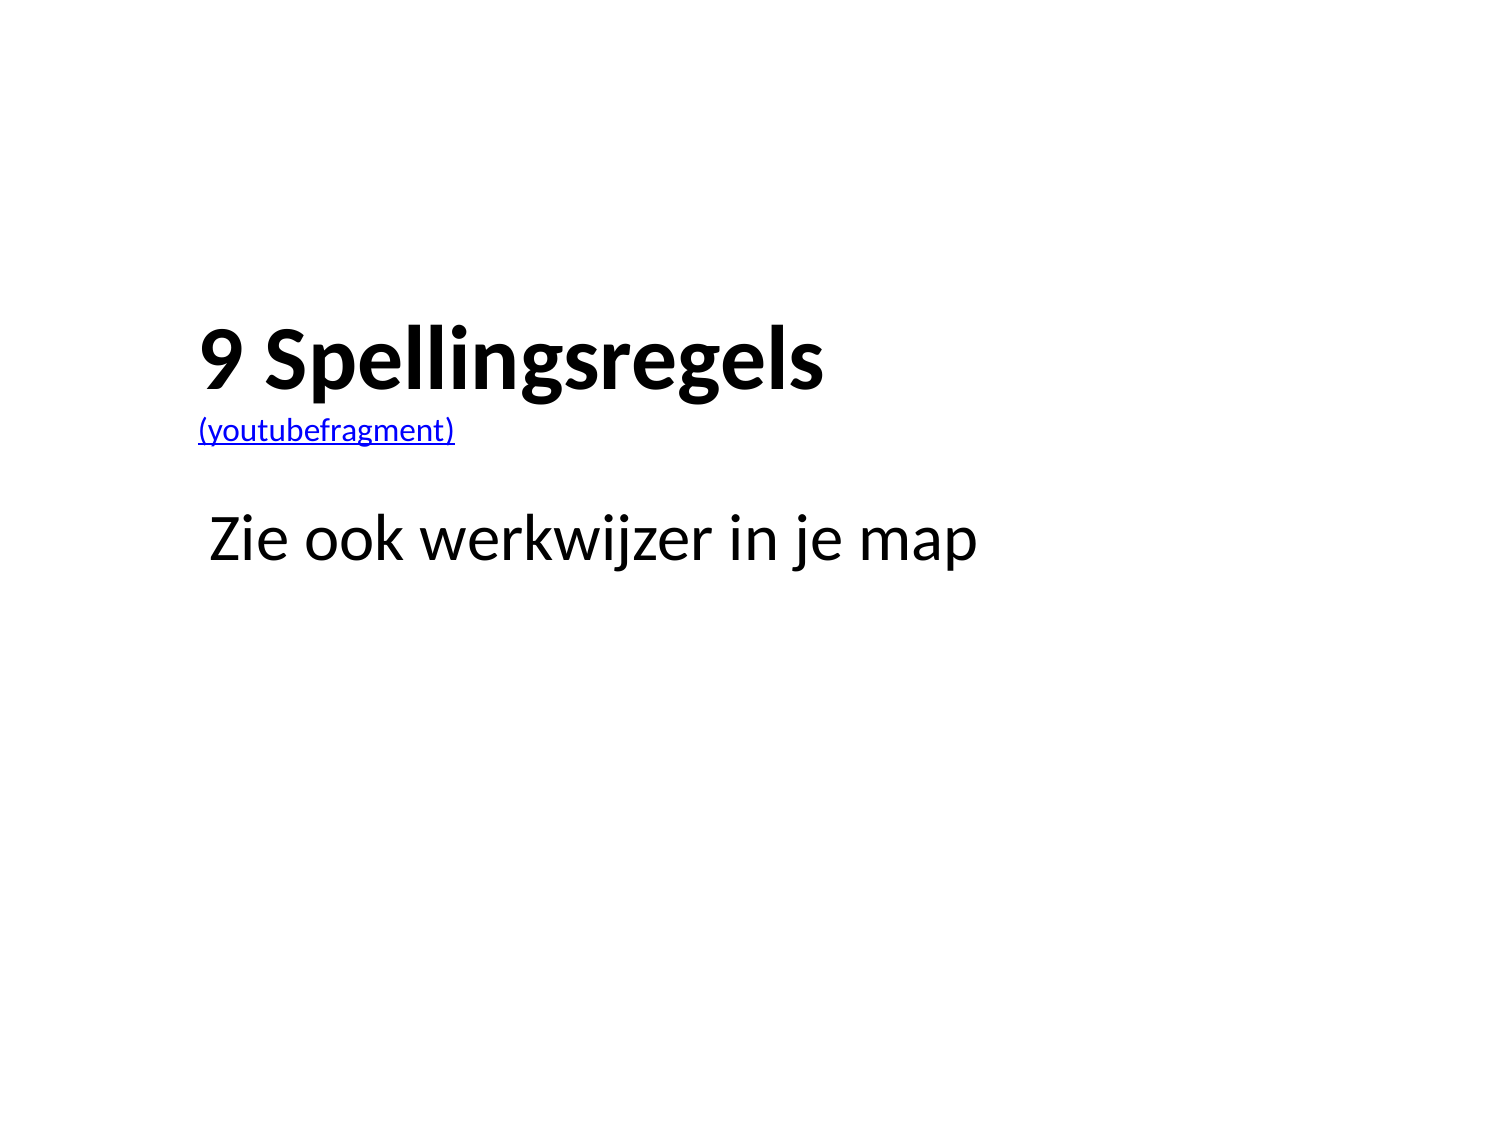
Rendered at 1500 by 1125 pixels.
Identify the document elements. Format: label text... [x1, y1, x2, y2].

title 9 Spellingsregels (youtubefragment) [183, 278, 880, 467]
text_box Zie ook werkwijzer in je map [194, 479, 1354, 668]
